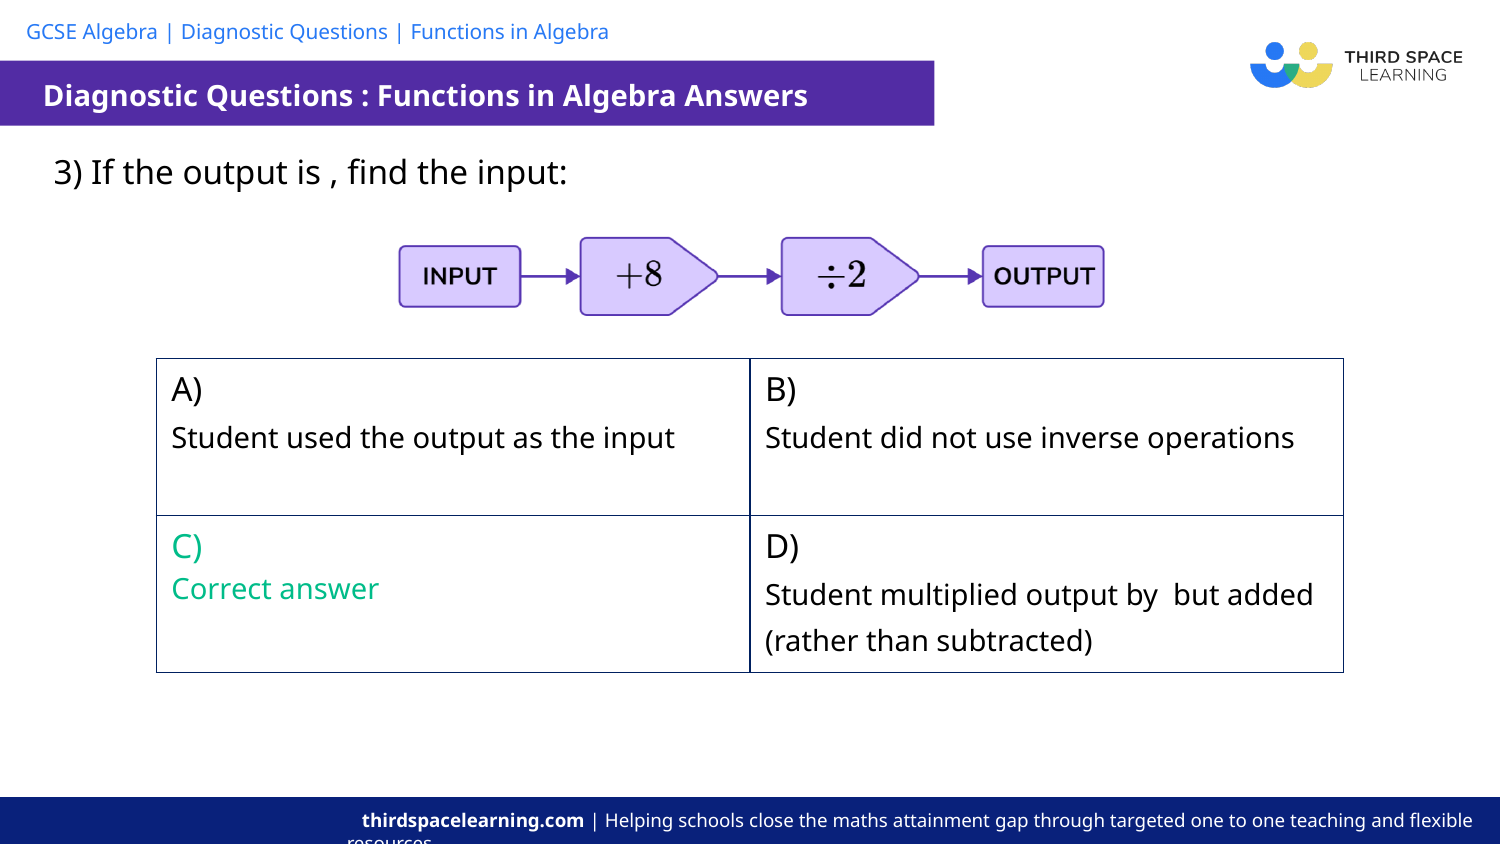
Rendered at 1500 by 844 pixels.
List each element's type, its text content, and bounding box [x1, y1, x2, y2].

picture [391, 234, 1109, 320]
picture [1250, 33, 1465, 99]
text_box Diagnostic Questions : Functions in Algebra Answers [27, 61, 849, 127]
